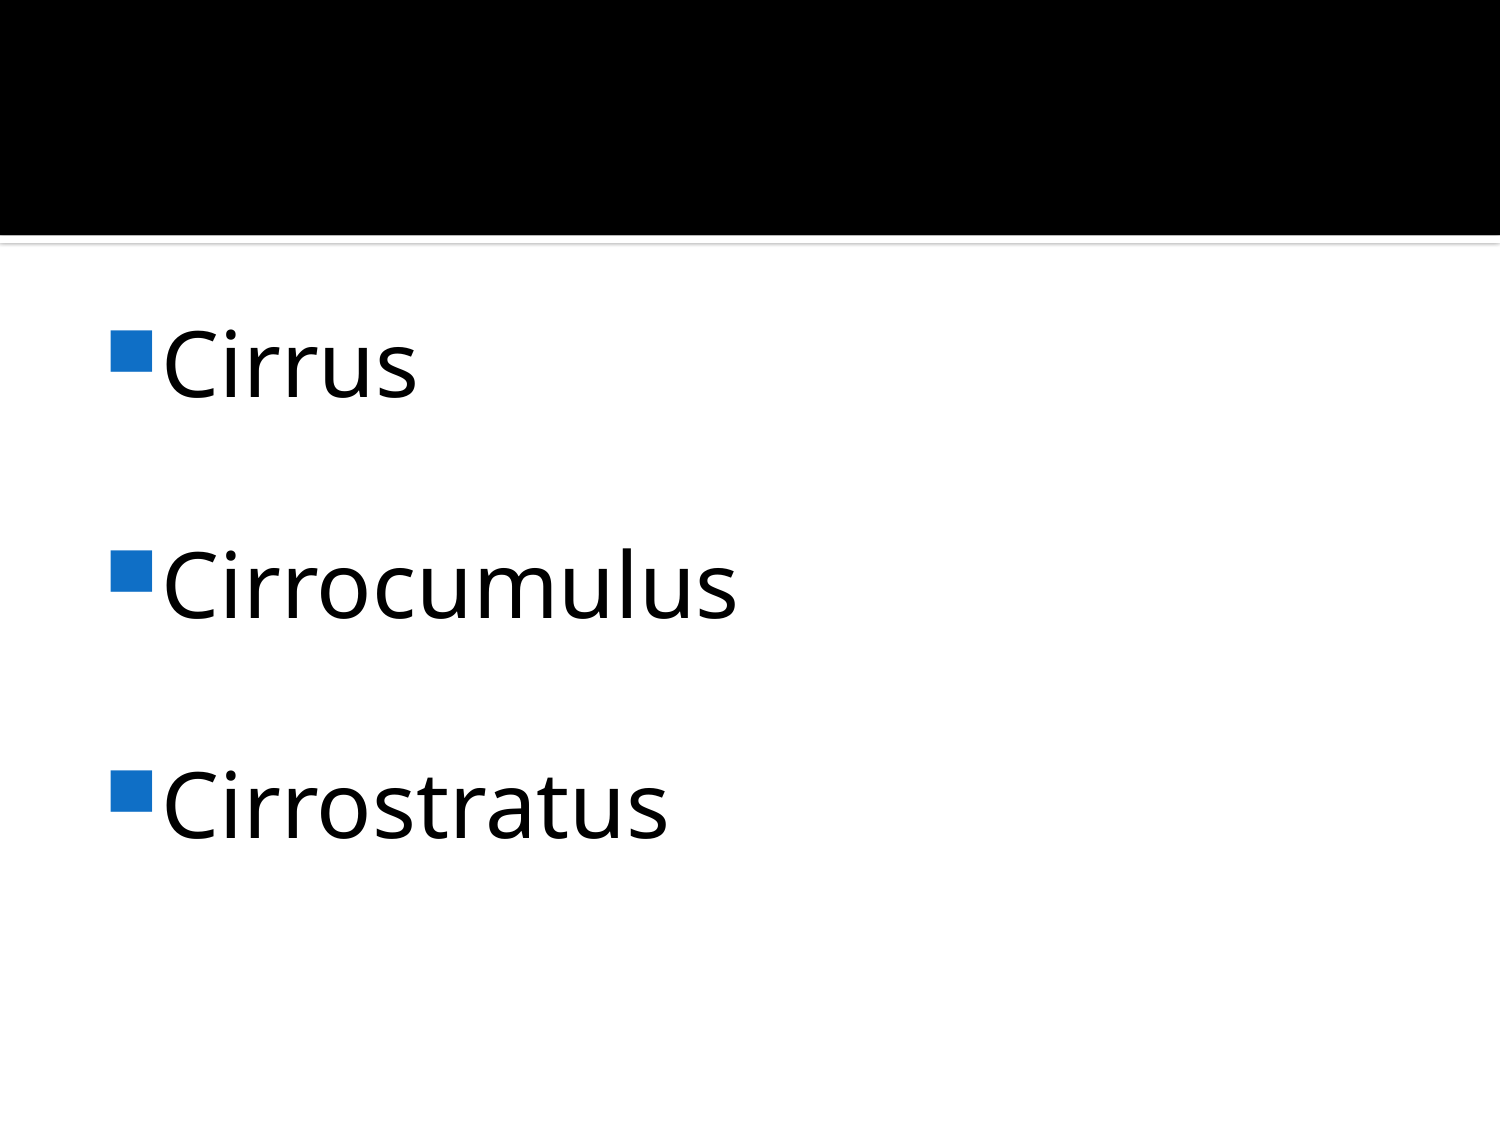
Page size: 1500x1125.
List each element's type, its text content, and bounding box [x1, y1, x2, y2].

list Cirrus Cirrocumulus Cirrostratus [75, 291, 1425, 1050]
